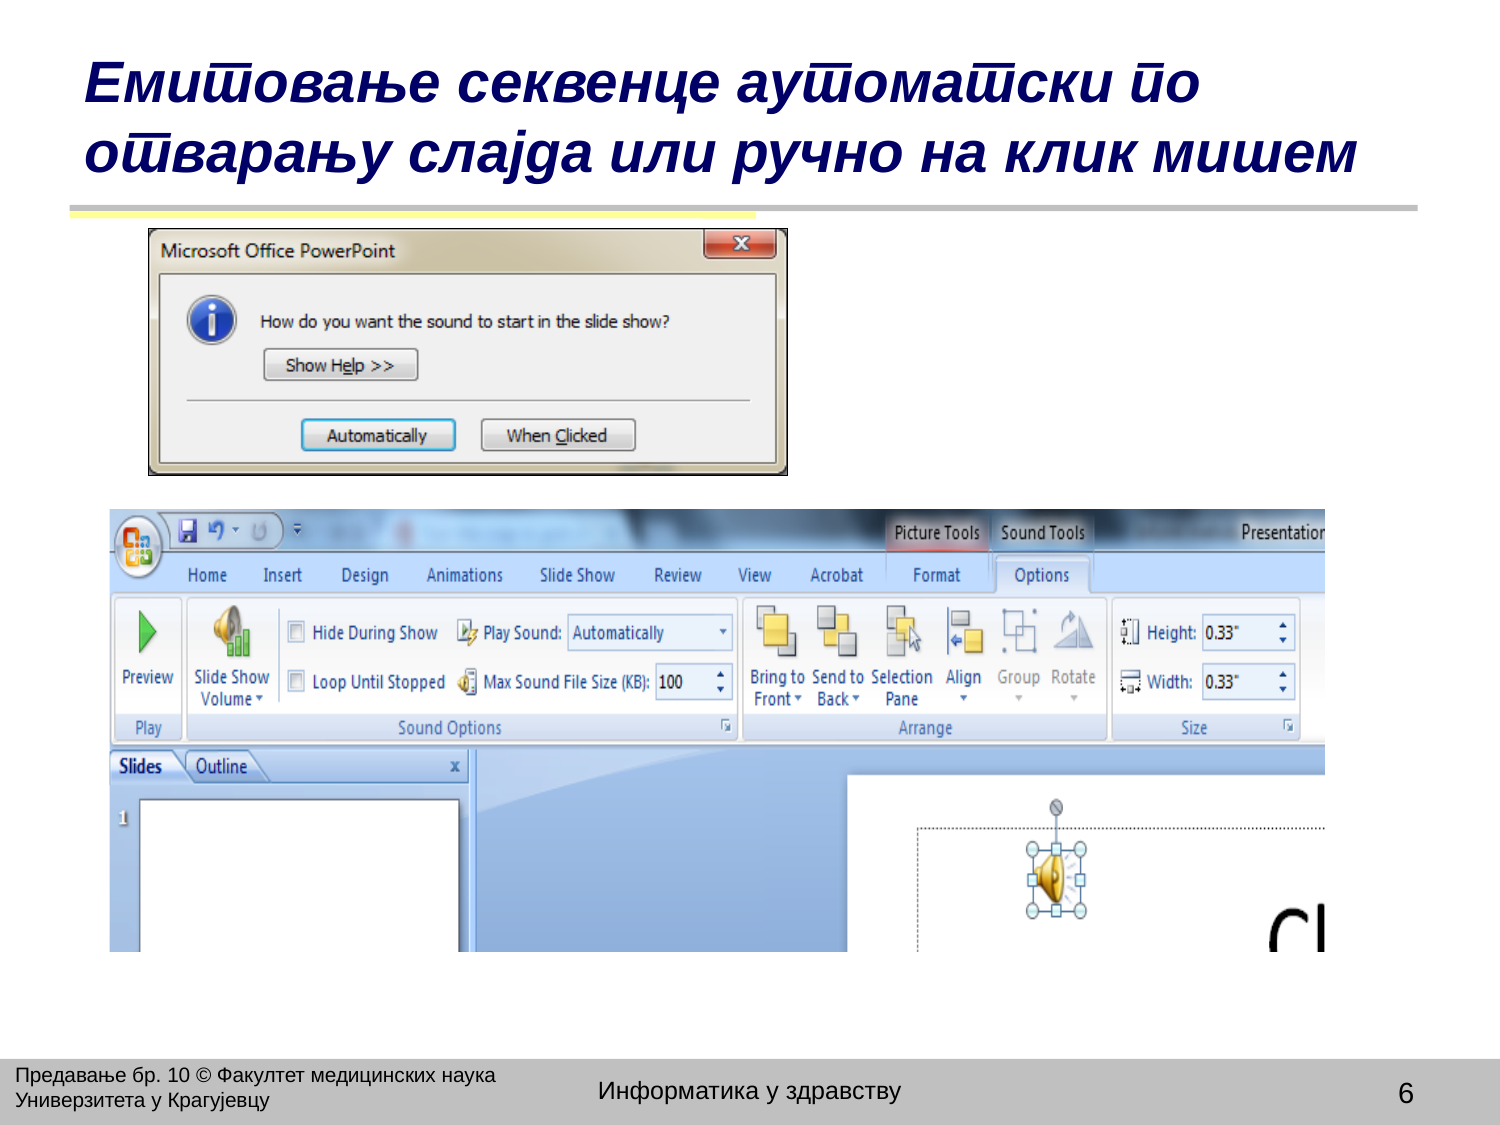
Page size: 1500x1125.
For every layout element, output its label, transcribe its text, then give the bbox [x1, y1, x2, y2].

footer Информатика у здравству [512, 1066, 988, 1125]
title Емитовање секвенце аутоматски по отварању слајда или ручно на клик мишем [69, 19, 1426, 120]
picture [109, 509, 1326, 952]
slide_number Предавање бр. 10 © Факултет медицинских наука Универзитета у Крагујевцу [0, 1053, 616, 1108]
slide_number 6 [1079, 1066, 1430, 1125]
picture [148, 227, 788, 476]
title Емитовање секвенце аутоматски по отварању слајда или ручно на клик мишем [69, 121, 1426, 208]
